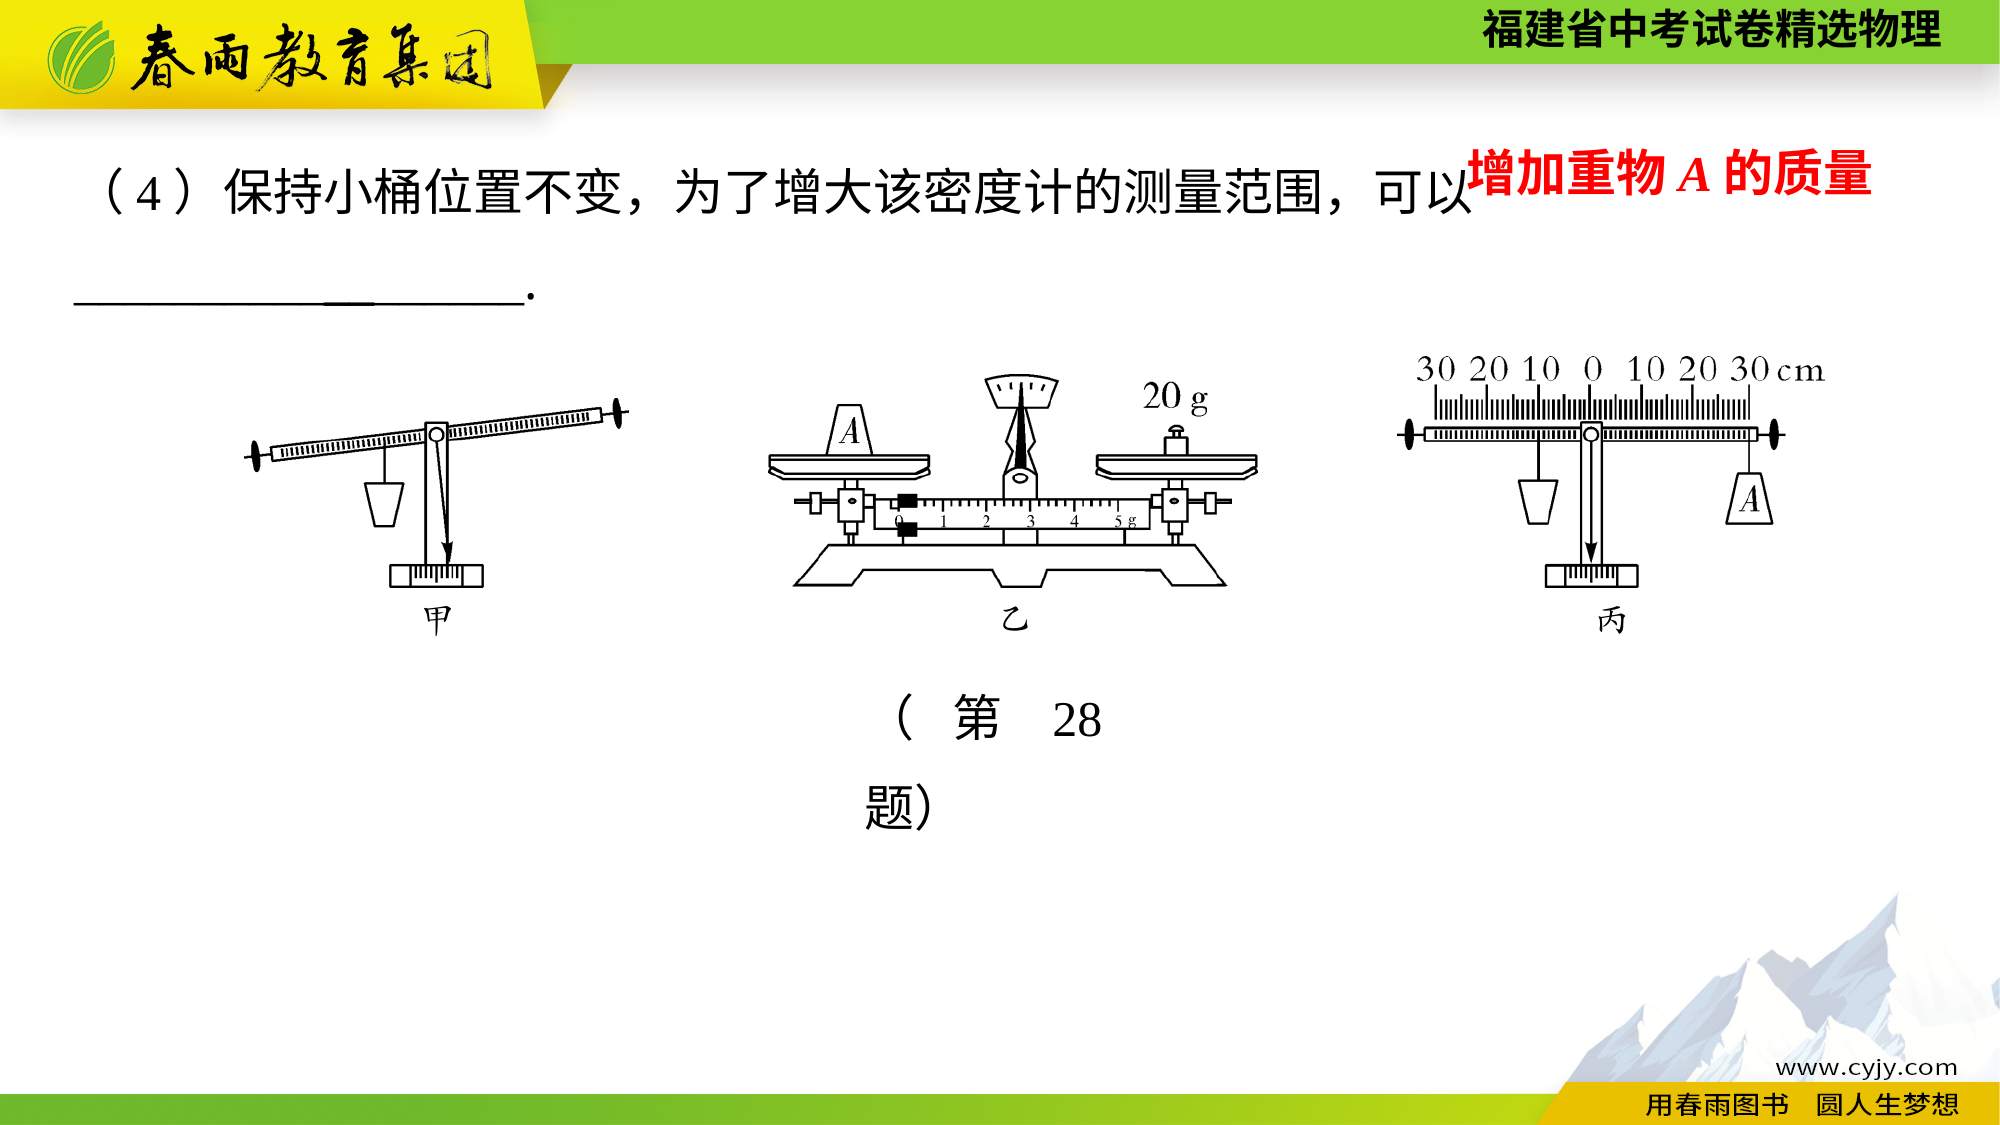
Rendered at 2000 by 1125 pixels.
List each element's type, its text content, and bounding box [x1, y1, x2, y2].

list （4）保持小桶位置不变，为了增大该密度计的测量范围，可以__________________. [59, 122, 1944, 217]
text_box （第28题） [849, 658, 1130, 755]
text_box 增加重物A的质量 [1451, 133, 1889, 209]
picture [0, 0, 2000, 1125]
